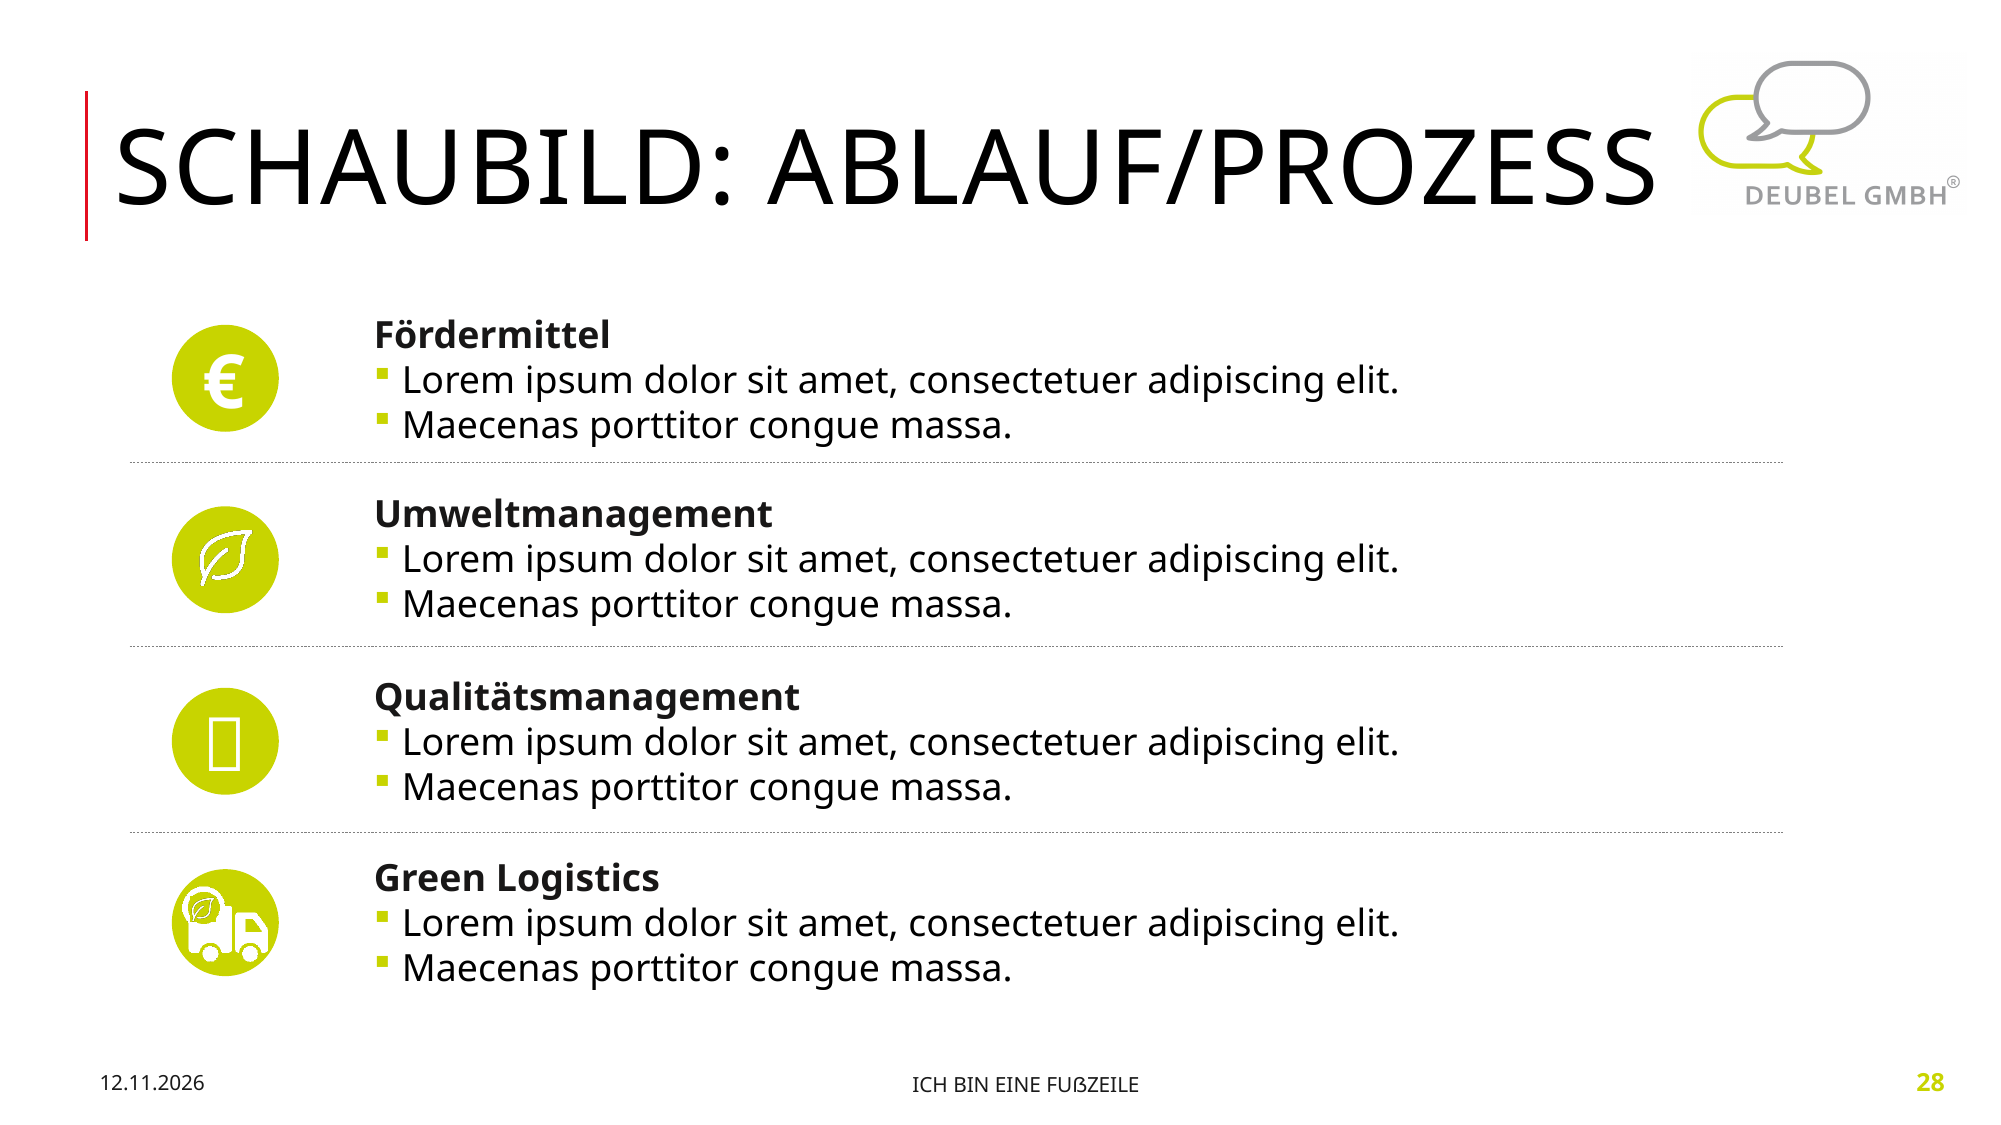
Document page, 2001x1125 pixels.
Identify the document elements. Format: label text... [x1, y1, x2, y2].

text_box Green Logistics Lorem ipsum dolor sit amet, consectetuer adipiscing elit. Maecenas porttitor congue massa. [358, 846, 1514, 997]
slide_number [84, 1061, 328, 1107]
footer Ich bin eine Fußzeile [343, 1061, 1709, 1107]
text_box Fördermittel Lorem ipsum dolor sit amet, consectetuer adipiscing elit. Maecenas porttitor congue massa. [358, 303, 1514, 454]
slide_number 28 [1727, 1061, 1945, 1107]
text_box € [170, 323, 281, 434]
text_box Qualitätsmanagement Lorem ipsum dolor sit amet, consectetuer adipiscing elit. Maecenas porttitor congue massa. [358, 665, 1514, 816]
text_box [171, 506, 280, 614]
text_box  [170, 686, 281, 797]
text_box Umweltmanagement Lorem ipsum dolor sit amet, consectetuer adipiscing elit. Maecenas porttitor congue massa. [358, 482, 1514, 633]
title Schaubild: Ablauf/Prozess [84, 51, 1692, 298]
picture [1692, 52, 1967, 215]
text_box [171, 868, 280, 977]
